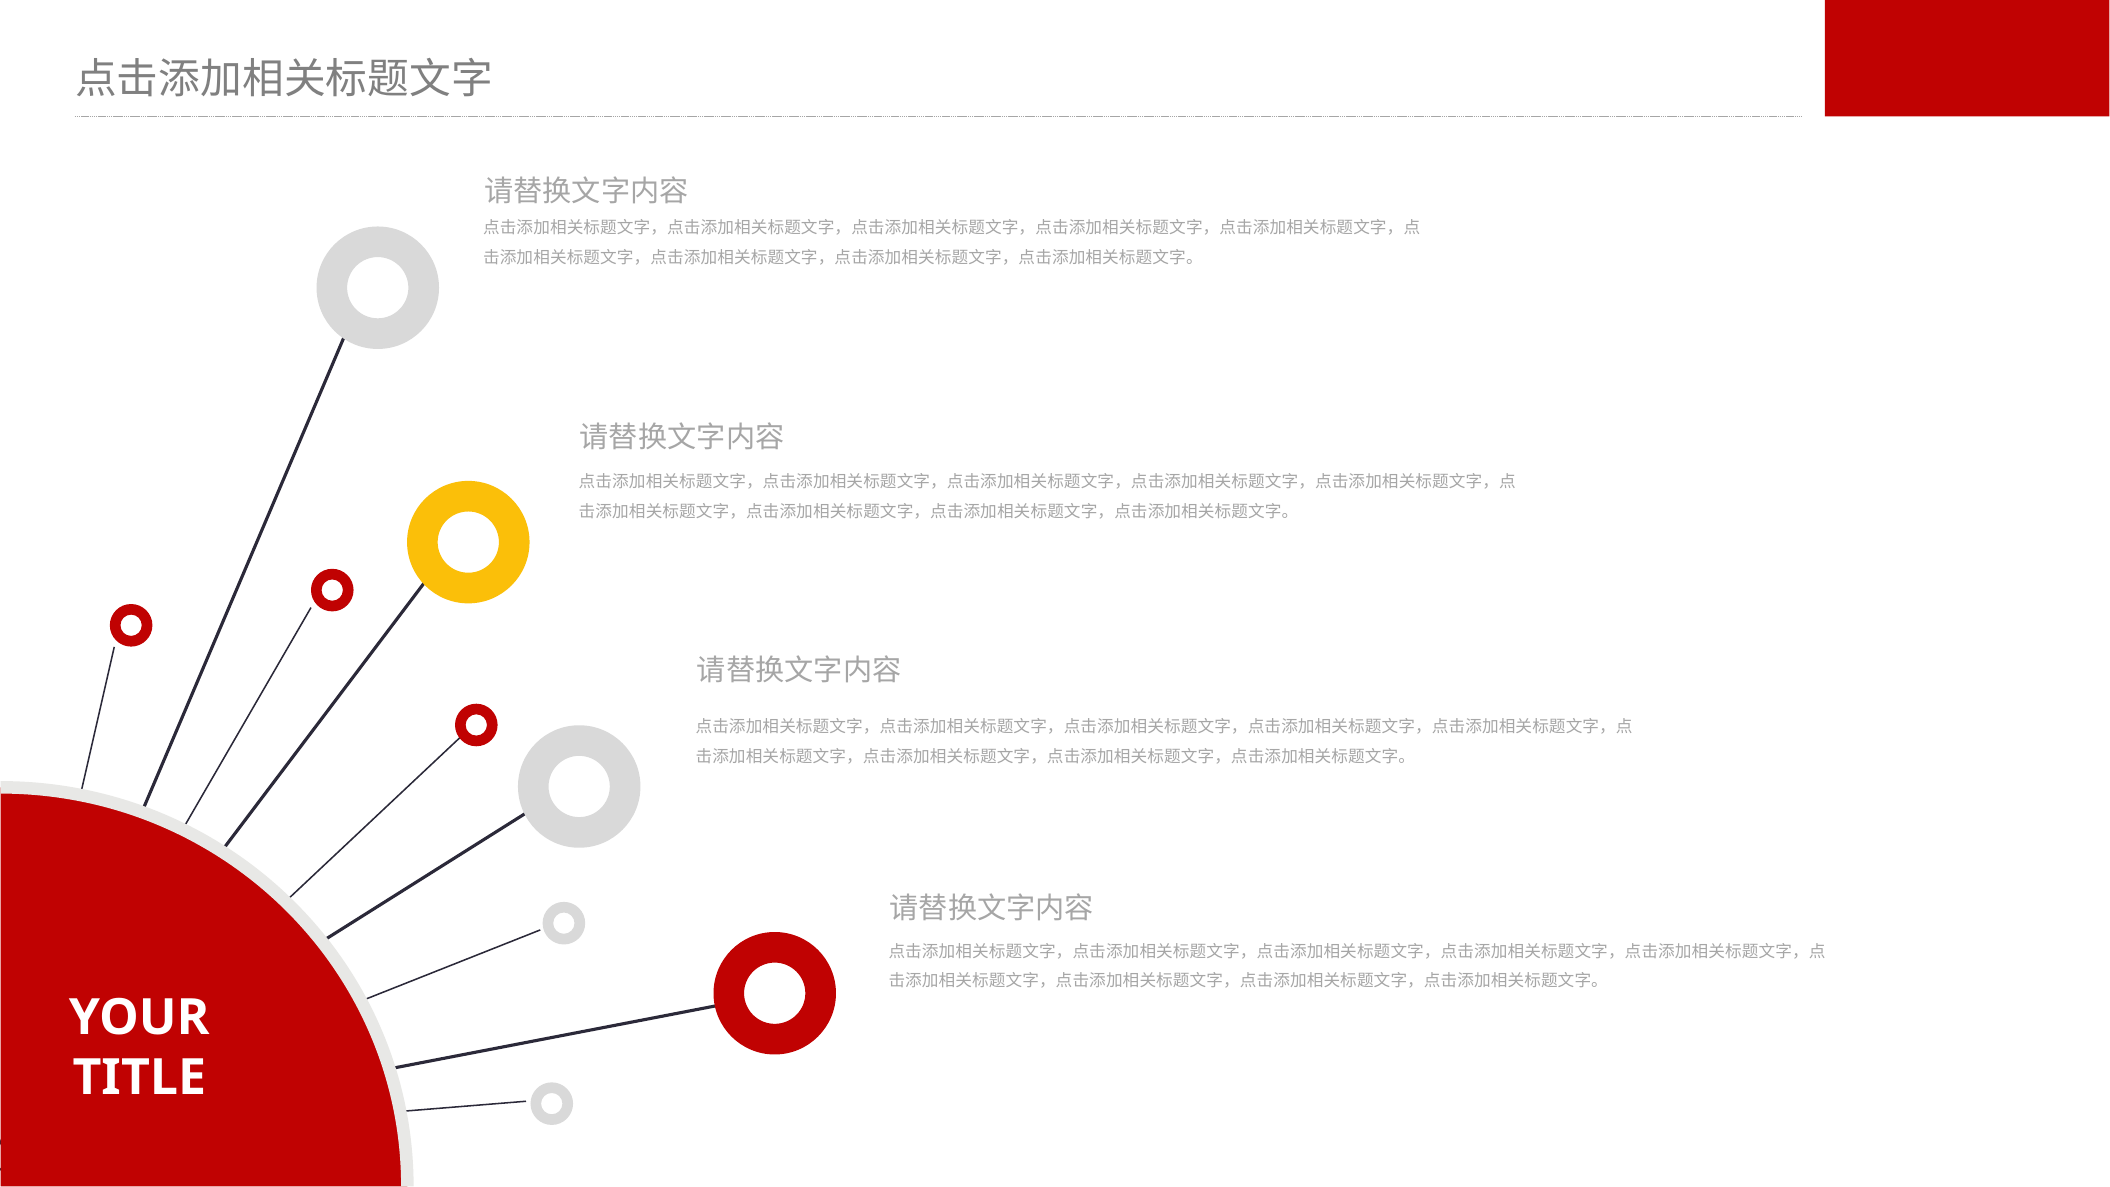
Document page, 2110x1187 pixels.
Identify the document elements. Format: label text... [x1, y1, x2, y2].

text_box [316, 226, 440, 326]
text_box 点击添加相关标题文字，点击添加相关标题文字，点击添加相关标题文字，点击添加相关标题文字，点击添加相关标题文字，点击添加相关标题文字，点击添加相关标题文字，点击添加相关标题文字，点击添加相关标题文字。 [873, 922, 1850, 998]
text_box 点击添加相关标题文字，点击添加相关标题文字，点击添加相关标题文字，点击添加相关标题文字，点击添加相关标题文字，点击添加相关标题文字，点击添加相关标题文字，点击添加相关标题文字，点击添加相关标题文字。 [722, 698, 1658, 773]
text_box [0, 326, 722, 1176]
text_box 点击添加相关标题文字 [59, 44, 563, 107]
text_box 点击添加相关标题文字，点击添加相关标题文字，点击添加相关标题文字，点击添加相关标题文字，点击添加相关标题文字，点击添加相关标题文字，点击添加相关标题文字，点击添加相关标题文字，点击添加相关标题文字。 [468, 199, 1445, 274]
text_box 请替换文字内容 [873, 874, 1273, 933]
text_box 请替换文字内容 [468, 157, 867, 216]
text_box 点击添加相关标题文字，点击添加相关标题文字，点击添加相关标题文字，点击添加相关标题文字，点击添加相关标题文字，点击添加相关标题文字，点击添加相关标题文字，点击添加相关标题文字，点击添加相关标题文字。 [722, 453, 1540, 529]
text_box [0, 787, 408, 1187]
text_box [722, 932, 836, 1055]
text_box 请替换文字内容 [722, 642, 1080, 694]
text_box 请替换文字内容 [722, 403, 963, 462]
